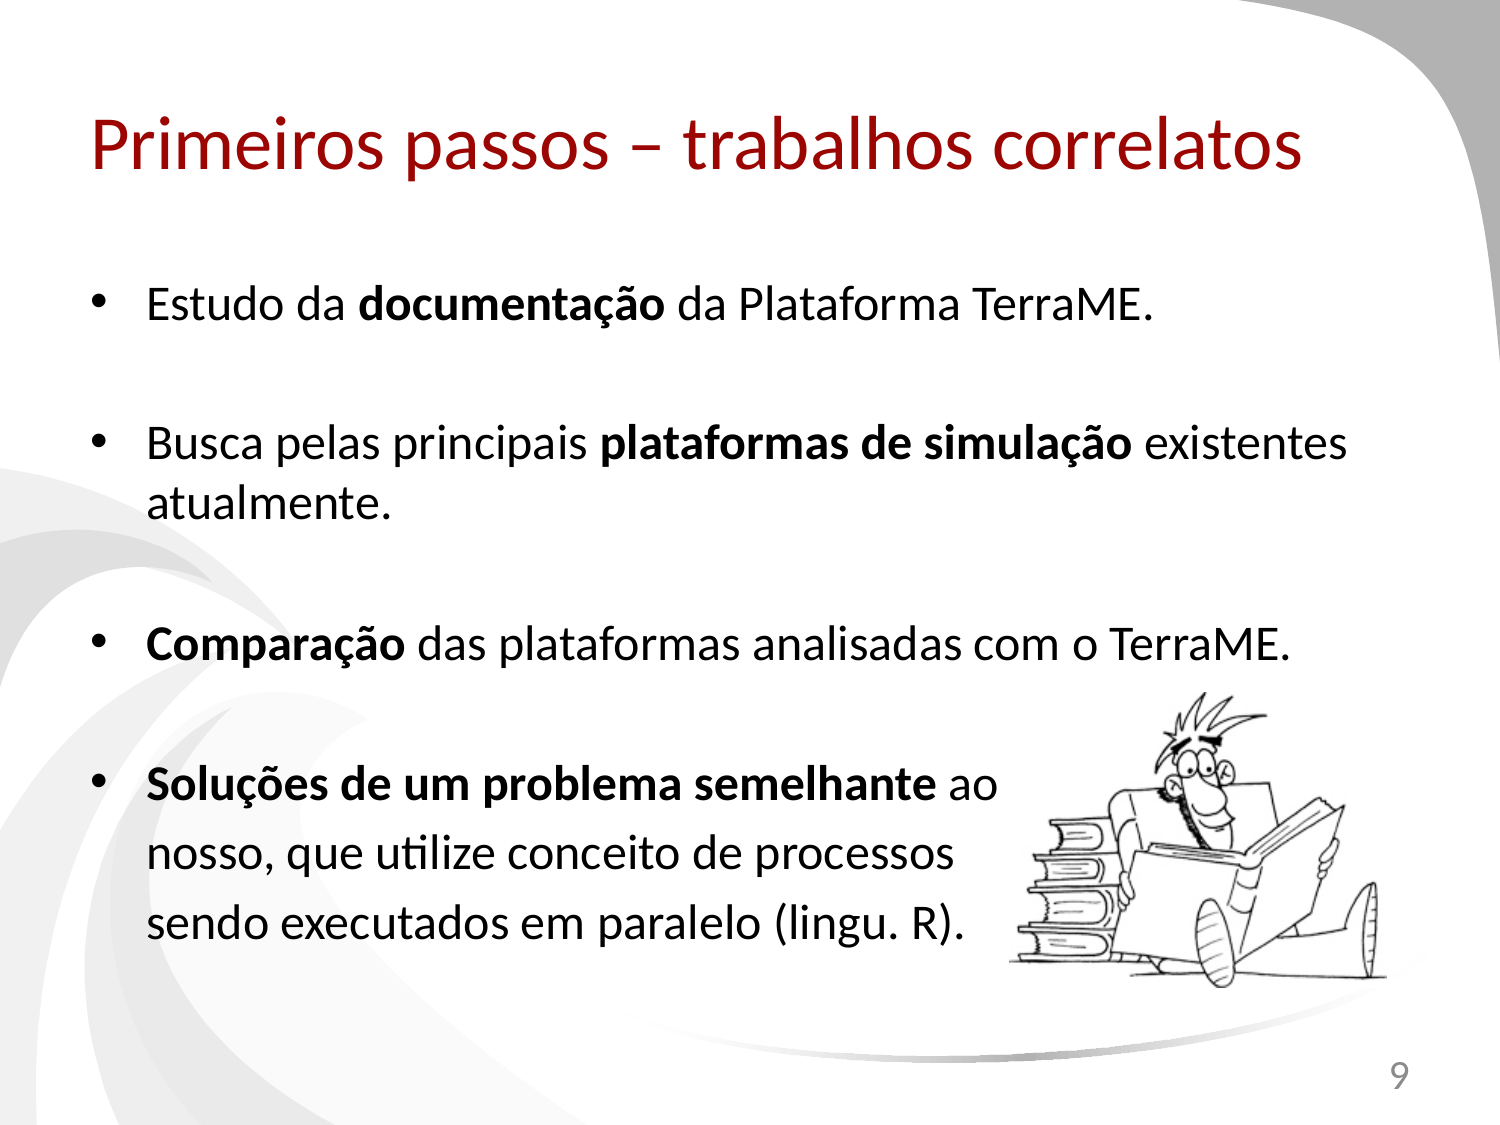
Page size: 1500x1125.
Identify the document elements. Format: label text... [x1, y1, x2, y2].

title Primeiros passos – trabalhos correlatos [75, 45, 1425, 233]
list Estudo da documentação da Plataforma TerraME. Busca pelas principais plataformas de simulação existentes atualmente. Comparação das plataformas analisadas com o TerraME. Soluções de um problema semelhante ao nosso, que utilize conceito de processos sendo executados em paralelo (lingu. R). [75, 262, 1425, 1005]
picture [1009, 692, 1388, 988]
slide_number 9 [1074, 1042, 1425, 1103]
